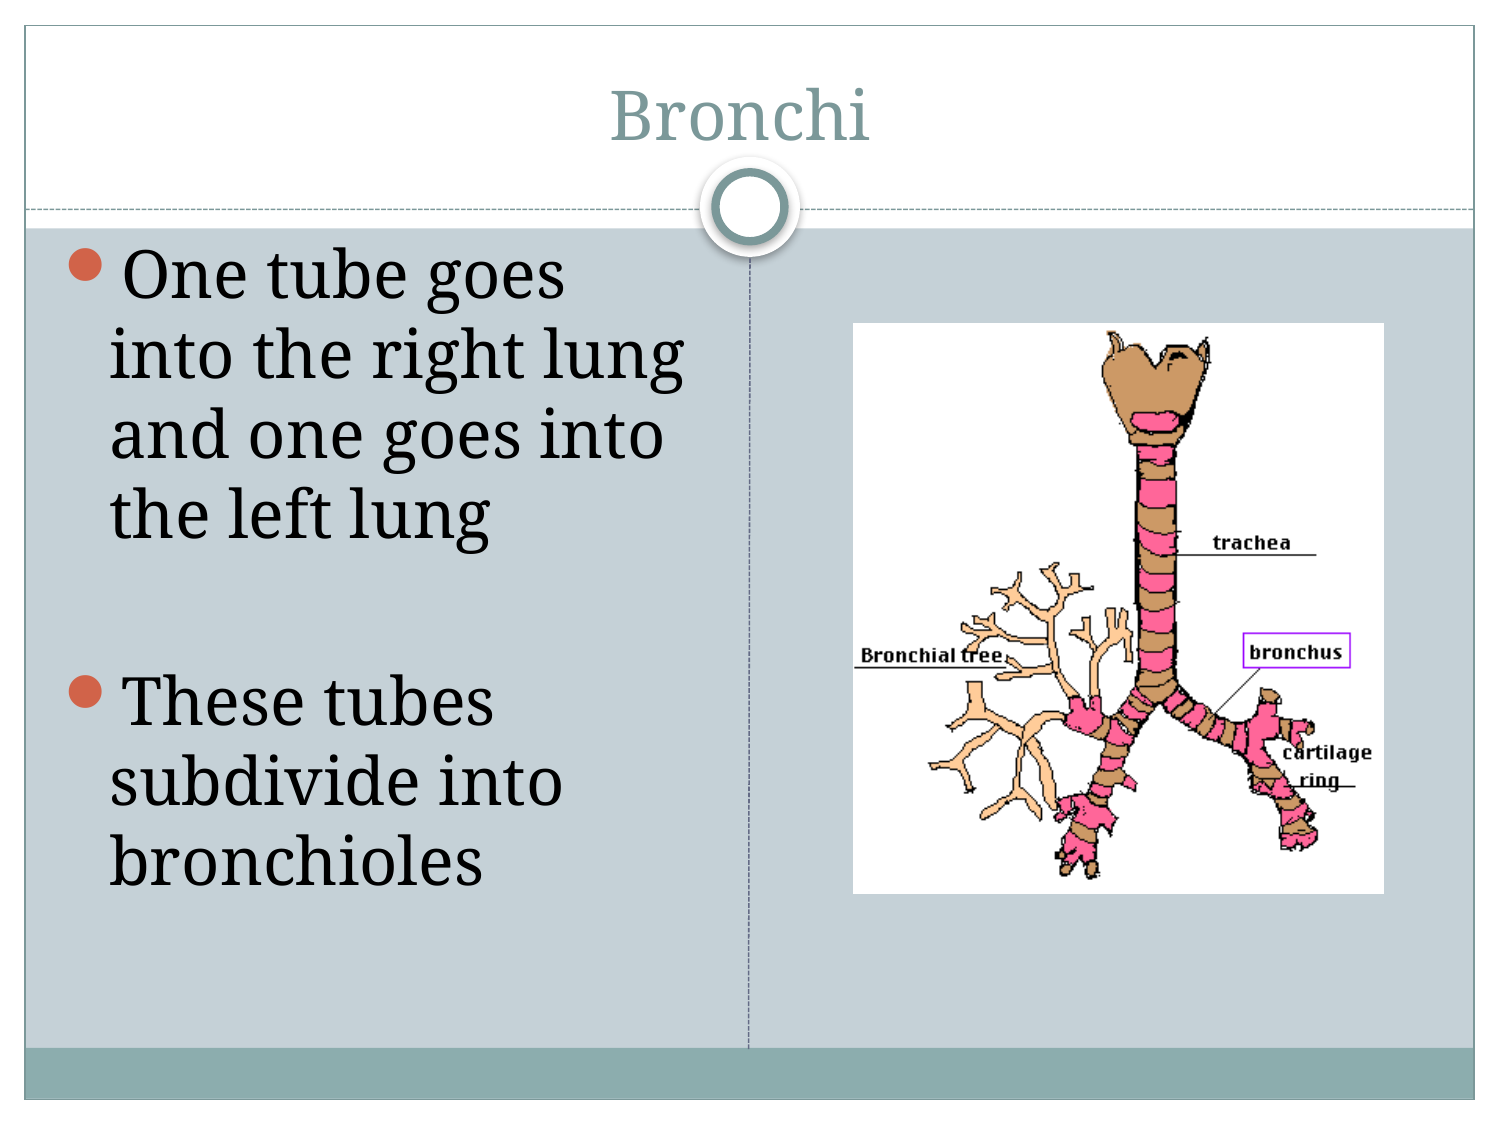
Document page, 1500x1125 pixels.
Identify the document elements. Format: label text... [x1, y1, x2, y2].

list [853, 323, 1384, 895]
title Bronchi [49, 37, 1450, 162]
list One tube goes into the right lung and one goes into the left lung These tubes subdivide into bronchioles [49, 224, 712, 993]
